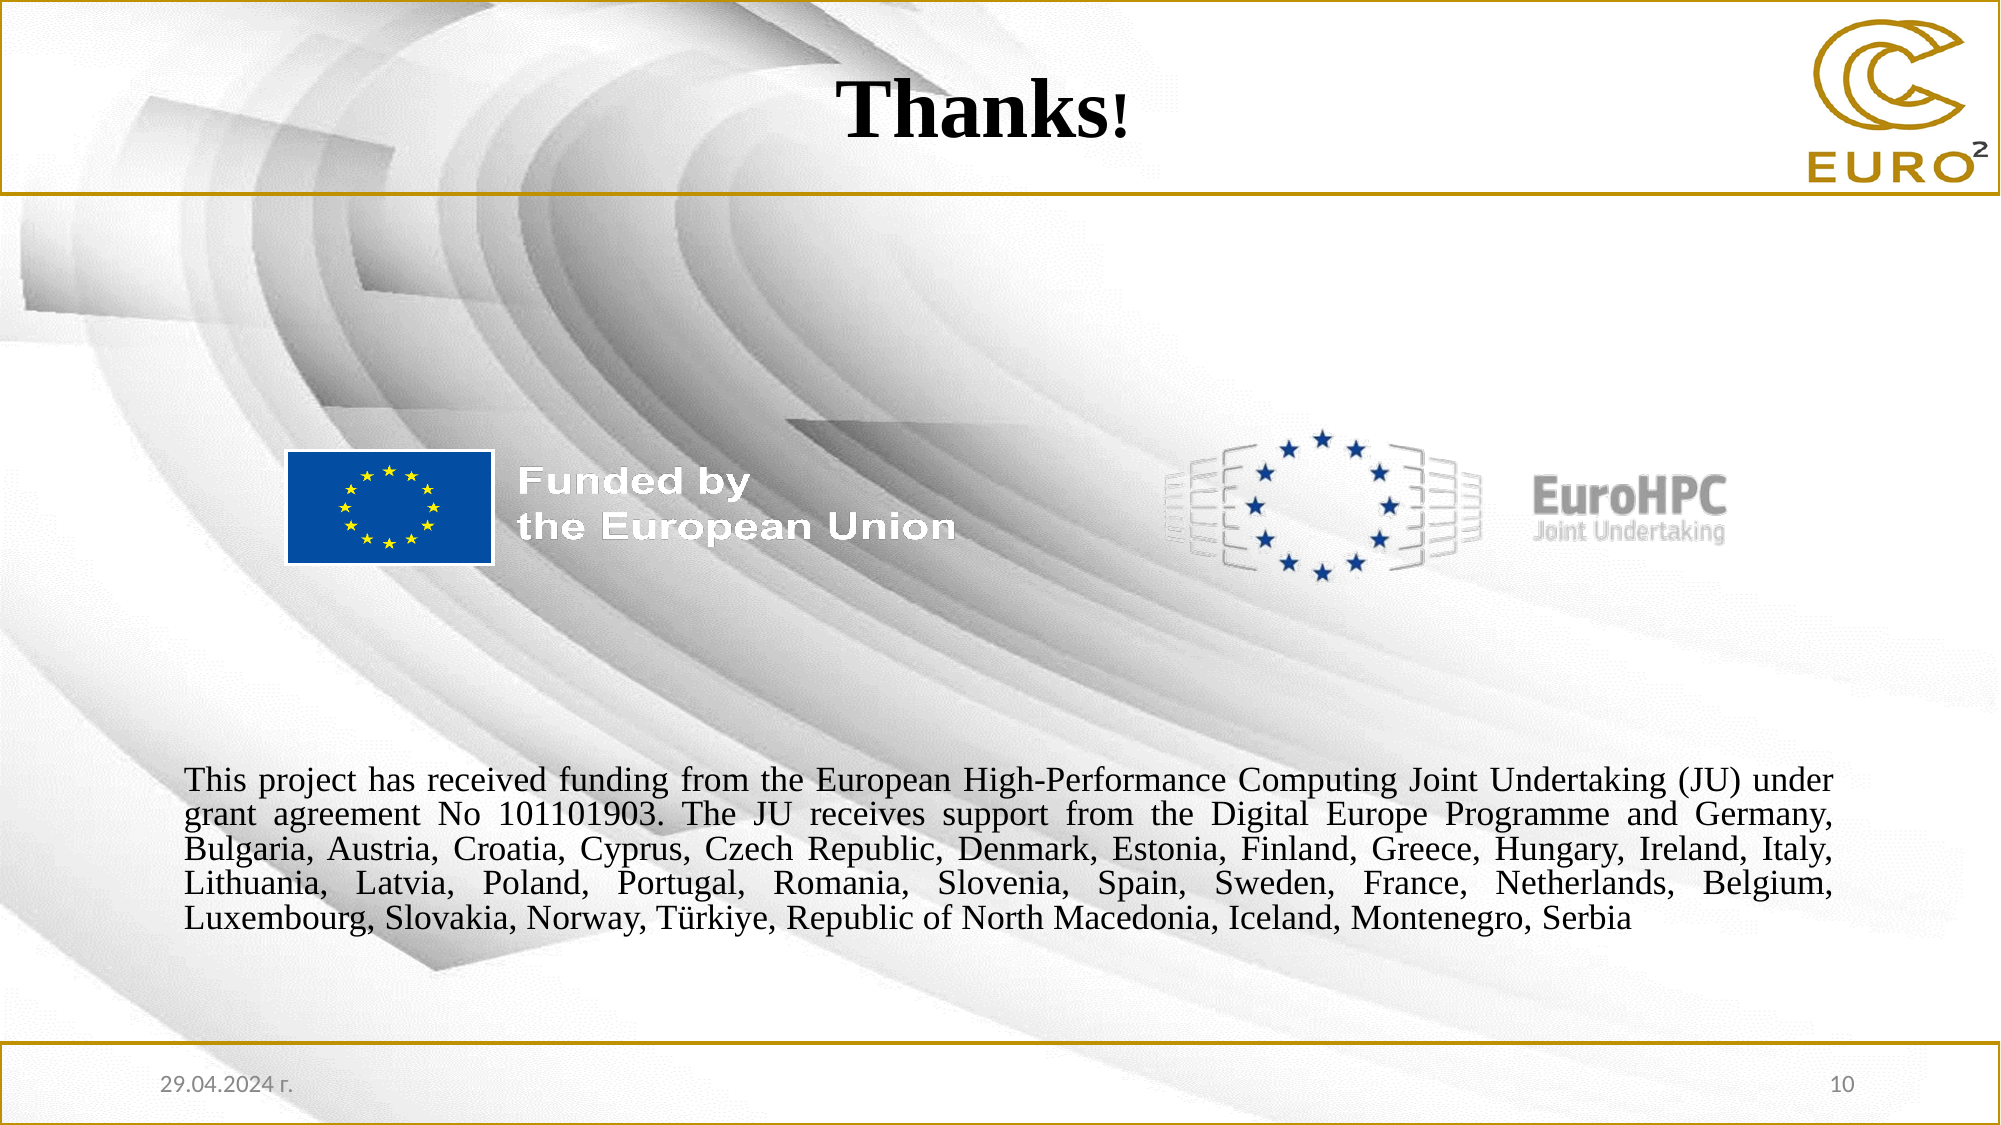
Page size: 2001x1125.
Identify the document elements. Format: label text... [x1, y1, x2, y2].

picture [2, 1045, 1998, 1123]
slide_number 10 [1819, 1062, 1863, 1104]
picture [0, 196, 2001, 1041]
picture [2, 2, 1998, 192]
title Thanks! [80, 54, 1887, 165]
text_box 29.04.2024 г. [152, 1060, 588, 1106]
list This project has received funding from the European High-Performance Computing Joint Undertaking (JU) under grant agreement No 101101903. The JU receives support from the Digital Europe Programme and Germany, Bulgaria, Austria, Croatia, Cyprus, Czech Republic, Denmark, Estonia, Finland, Greece, Hungary, Ireland, Italy, Lithuania, Latvia, Poland, Portugal, Romania, Slovenia, Spain, Sweden, France, Netherlands, Belgium, Luxembourg, Slovakia, Norway, Türkiye, Republic of North Macedonia, Iceland, Montenegro, Serbia [175, 307, 1843, 963]
